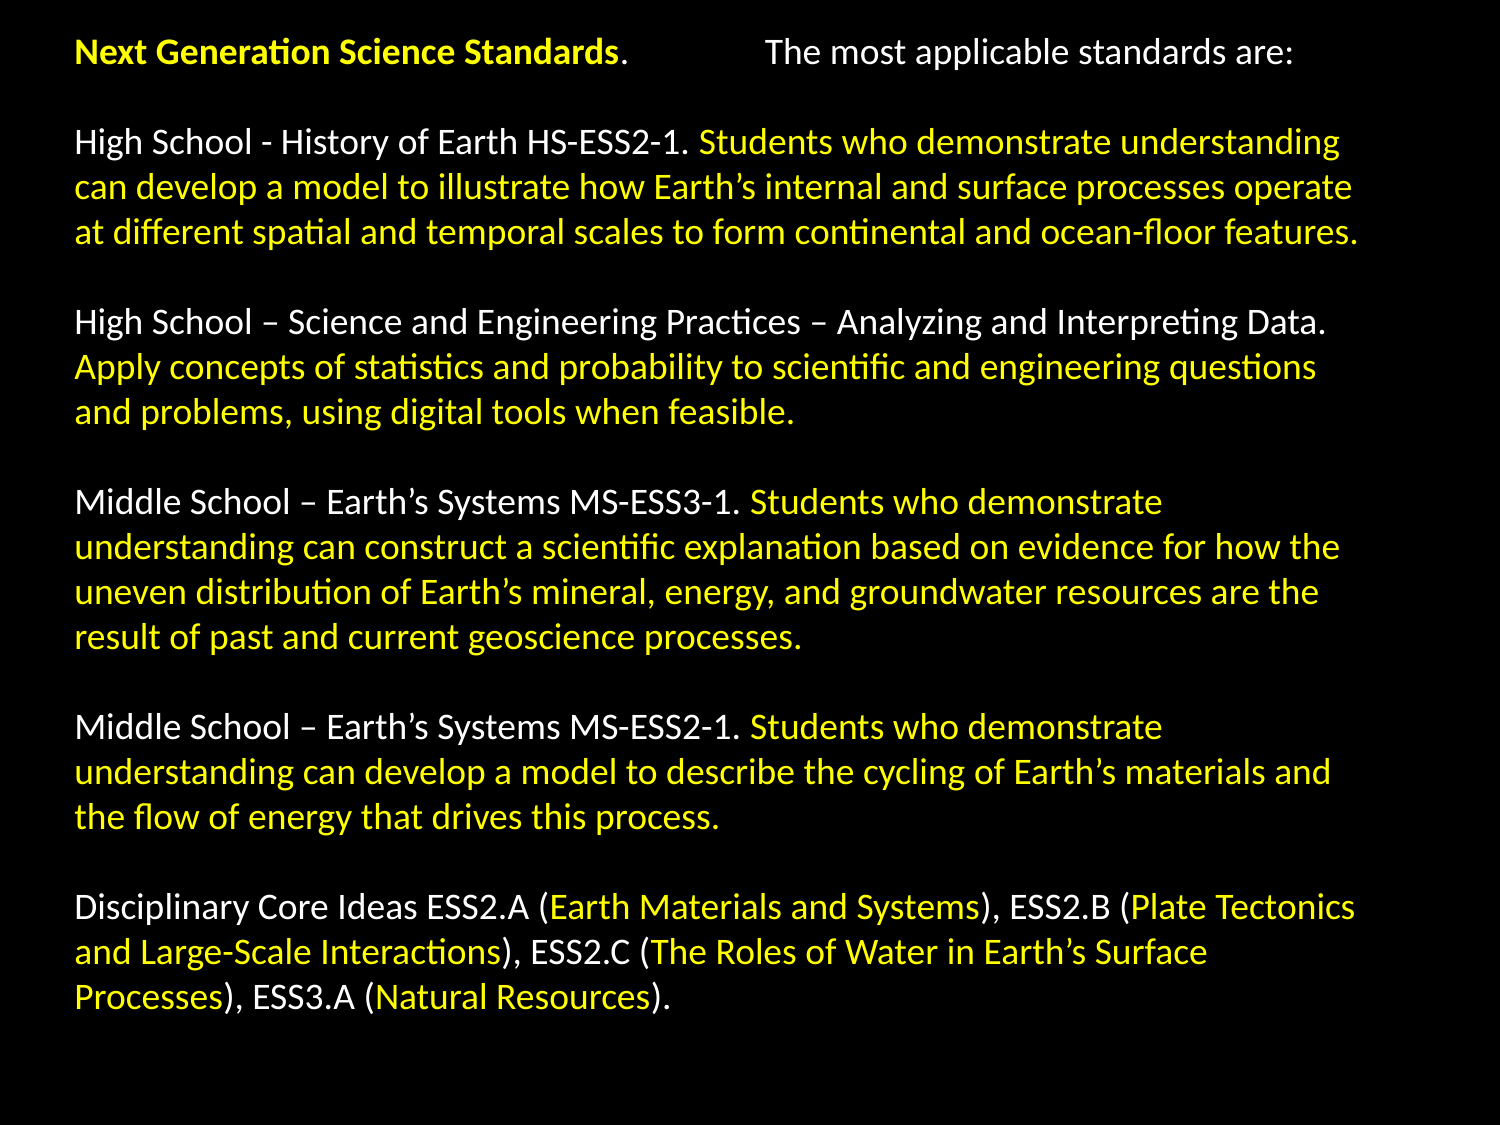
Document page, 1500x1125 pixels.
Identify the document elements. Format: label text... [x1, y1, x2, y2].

text_box Next Generation Science Standards. The most applicable standards are: High School - History of Earth HS-ESS2-1. Students who demonstrate understanding can develop a model to illustrate how Earth’s internal and surface processes operate at different spatial and temporal scales to form continental and ocean-floor features. High School – Science and Engineering Practices – Analyzing and Interpreting Data. Apply concepts of statistics and probability to scientific and engineering questions and problems, using digital tools when feasible. Middle School – Earth’s Systems MS-ESS3-1. Students who demonstrate understanding can construct a scientific explanation based on evidence for how the uneven distribution of Earth’s mineral, energy, and groundwater resources are the result of past and current geoscience processes. Middle School – Earth’s Systems MS-ESS2-1. Students who demonstrate understanding can develop a model to describe the cycling of Earth’s materials and the flow of energy that drives this process. Disciplinary Core Ideas ESS2.A (Earth Materials and Systems), ESS2.B (Plate Tectonics and Large-Scale Interactions), ESS2.C (The Roles of Water in Earth’s Surface Processes), ESS3.A (Natural Resources). [59, 19, 1397, 1069]
